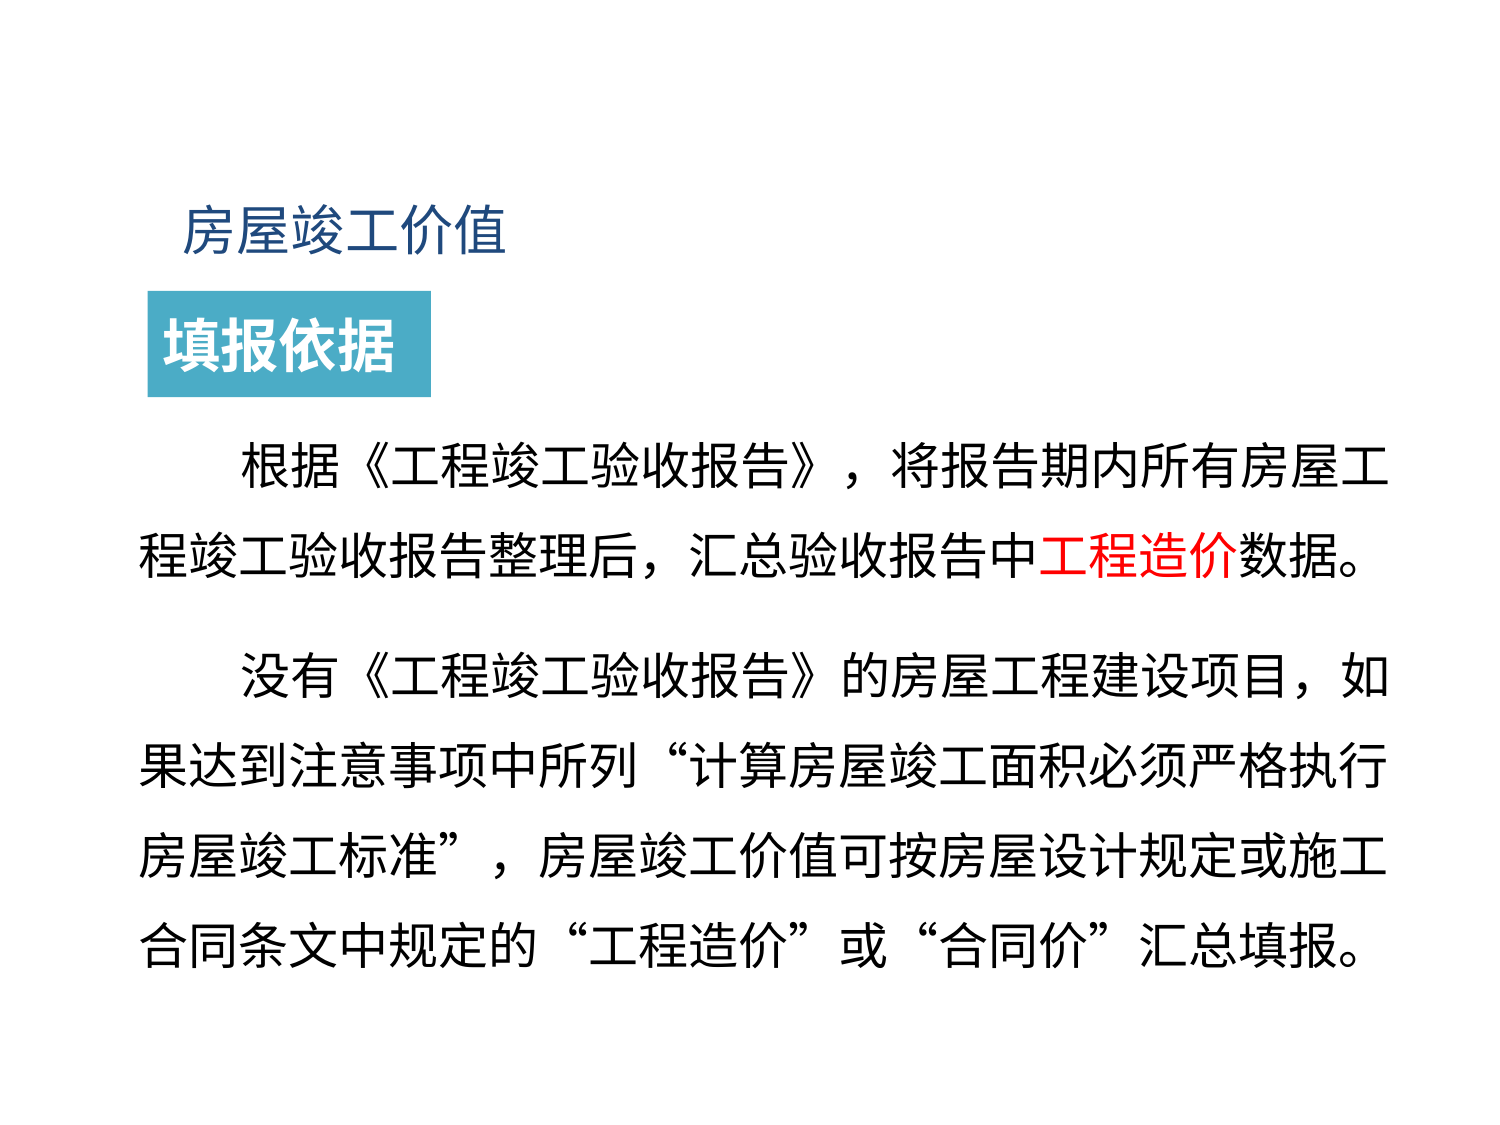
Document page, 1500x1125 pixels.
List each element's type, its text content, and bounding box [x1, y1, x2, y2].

text_box 房屋竣工价值 [142, 156, 523, 269]
text_box 根据《工程竣工验收报告》，将报告期内所有房屋工程竣工验收报告整理后，汇总验收报告中工程造价数据。 没有《工程竣工验收报告》的房屋工程建设项目，如果达到注意事项中所列“计算房屋竣工面积必须严格执行房屋竣工标准”，房屋竣工价值可按房屋设计规定或施工合同条文中规定的“工程造价”或“合同价”汇总填报。 [123, 397, 1424, 982]
text_box 填报依据 [145, 289, 433, 399]
